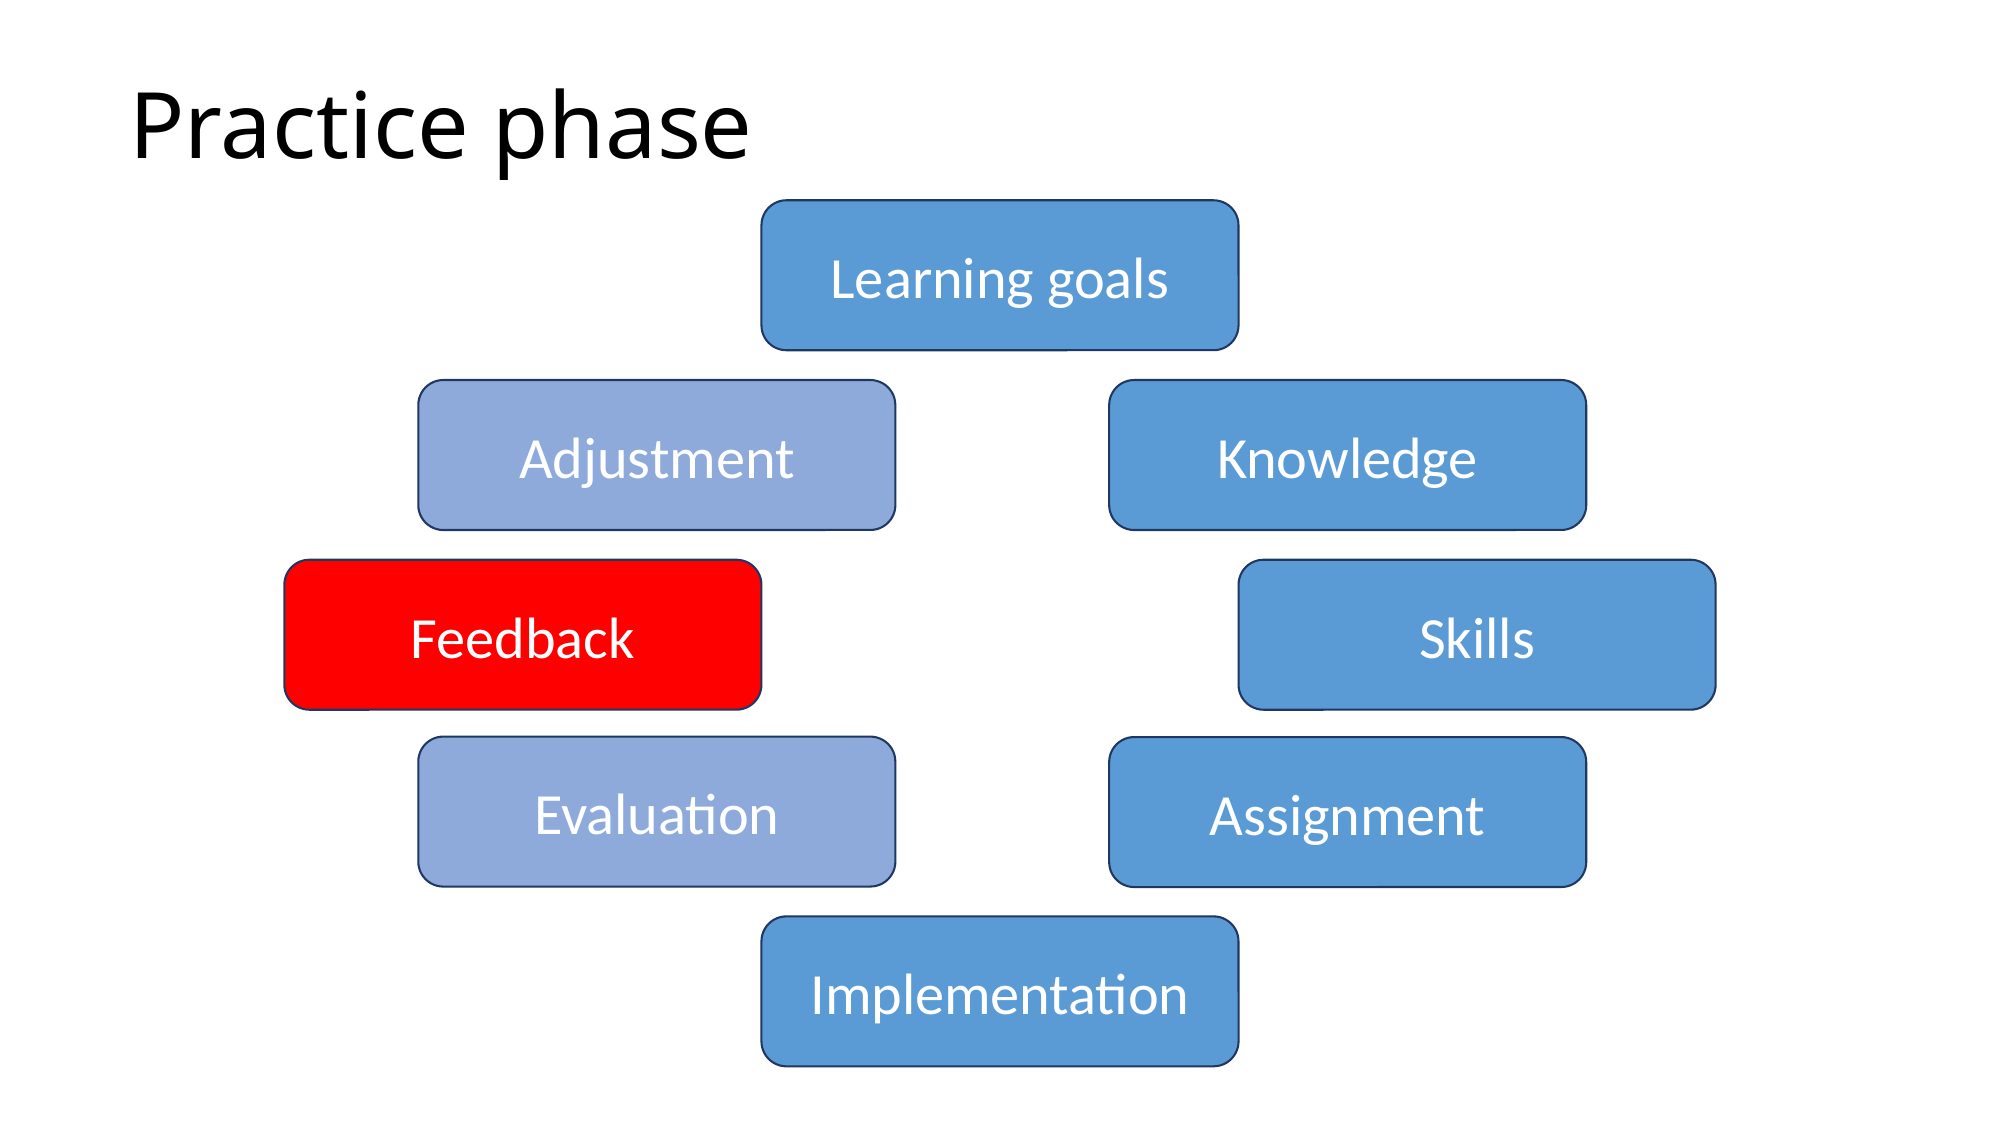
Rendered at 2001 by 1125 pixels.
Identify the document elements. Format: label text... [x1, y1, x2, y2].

text_box Learning goals [761, 200, 1239, 284]
text_box [472, 360, 2000, 434]
title Practice phase [114, 19, 1863, 238]
text_box Adjustment [418, 380, 896, 531]
text_box Skills [1238, 559, 1716, 710]
text_box Knowledge [1109, 434, 1587, 531]
text_box Feedback [284, 559, 762, 710]
text_box Evaluation [418, 736, 896, 887]
text_box [472, 284, 2000, 359]
text_box Implementation [761, 916, 1239, 1067]
text_box Assignment [1109, 737, 1587, 888]
